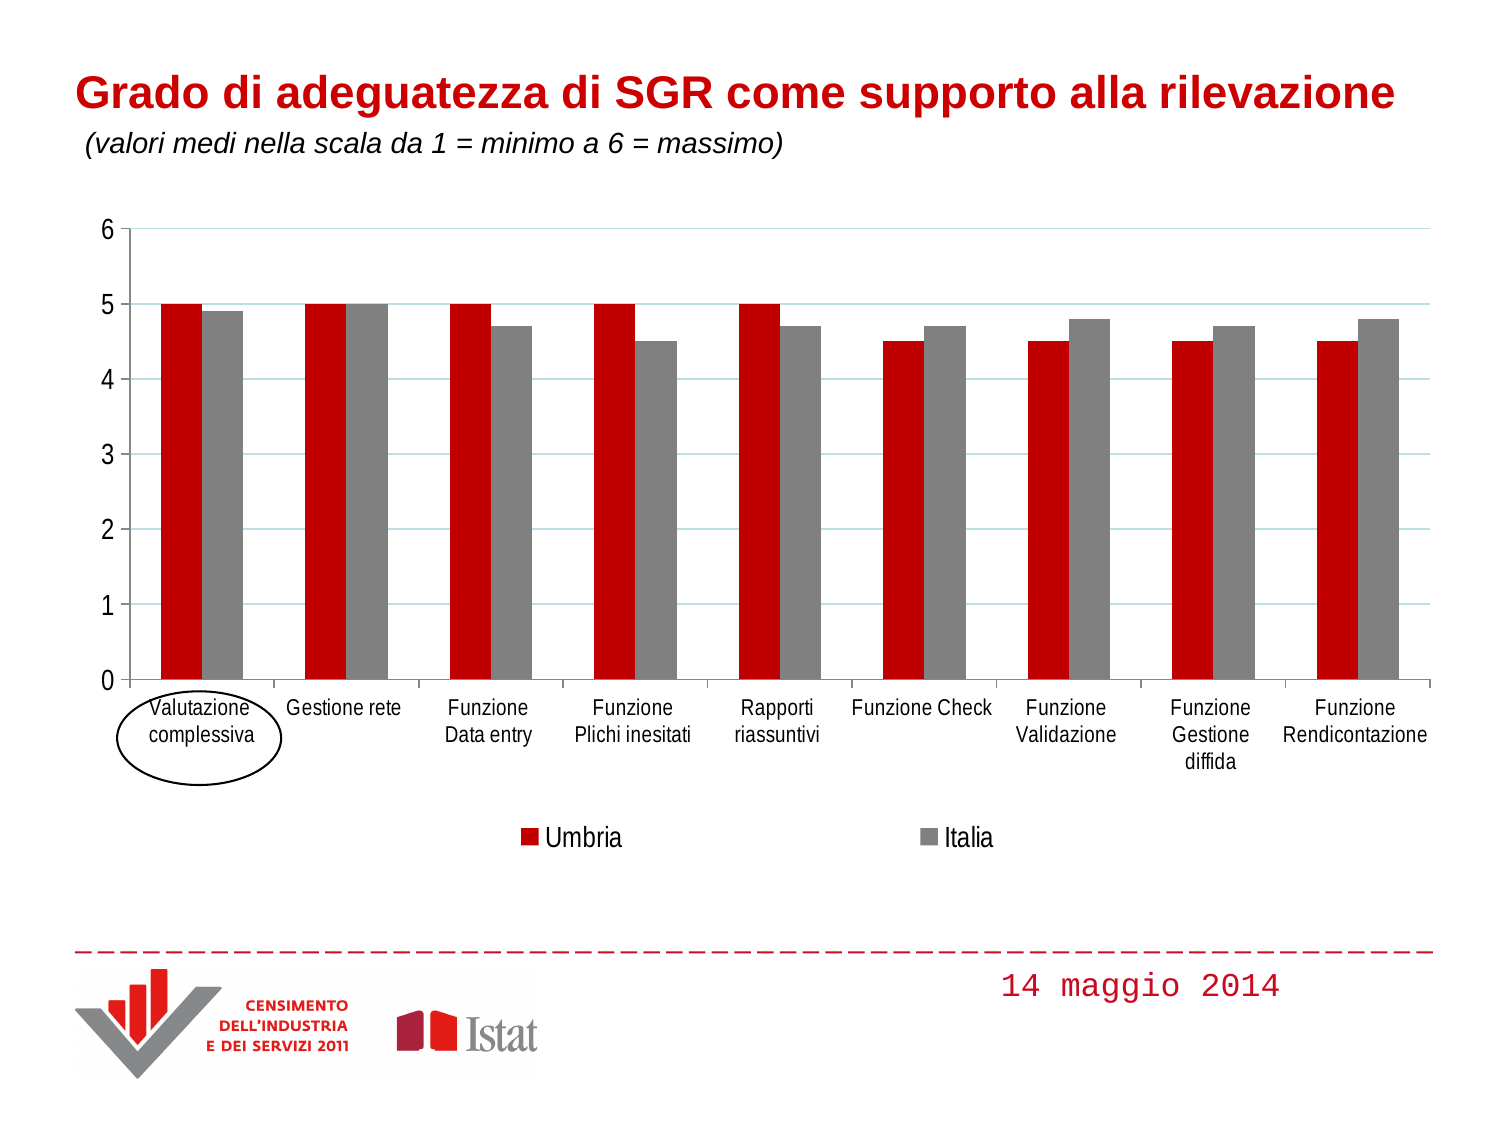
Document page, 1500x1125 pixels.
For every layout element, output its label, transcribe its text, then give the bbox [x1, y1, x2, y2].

text_box 14 maggio 2014 [986, 955, 1471, 1011]
text_box Grado di adeguatezza di SGR come supporto alla rilevazione [75, 54, 1465, 125]
picture [74, 969, 538, 1082]
text_box (valori medi nella scala da 1 = minimo a 6 = massimo) [70, 117, 1383, 167]
chart [58, 198, 1454, 891]
